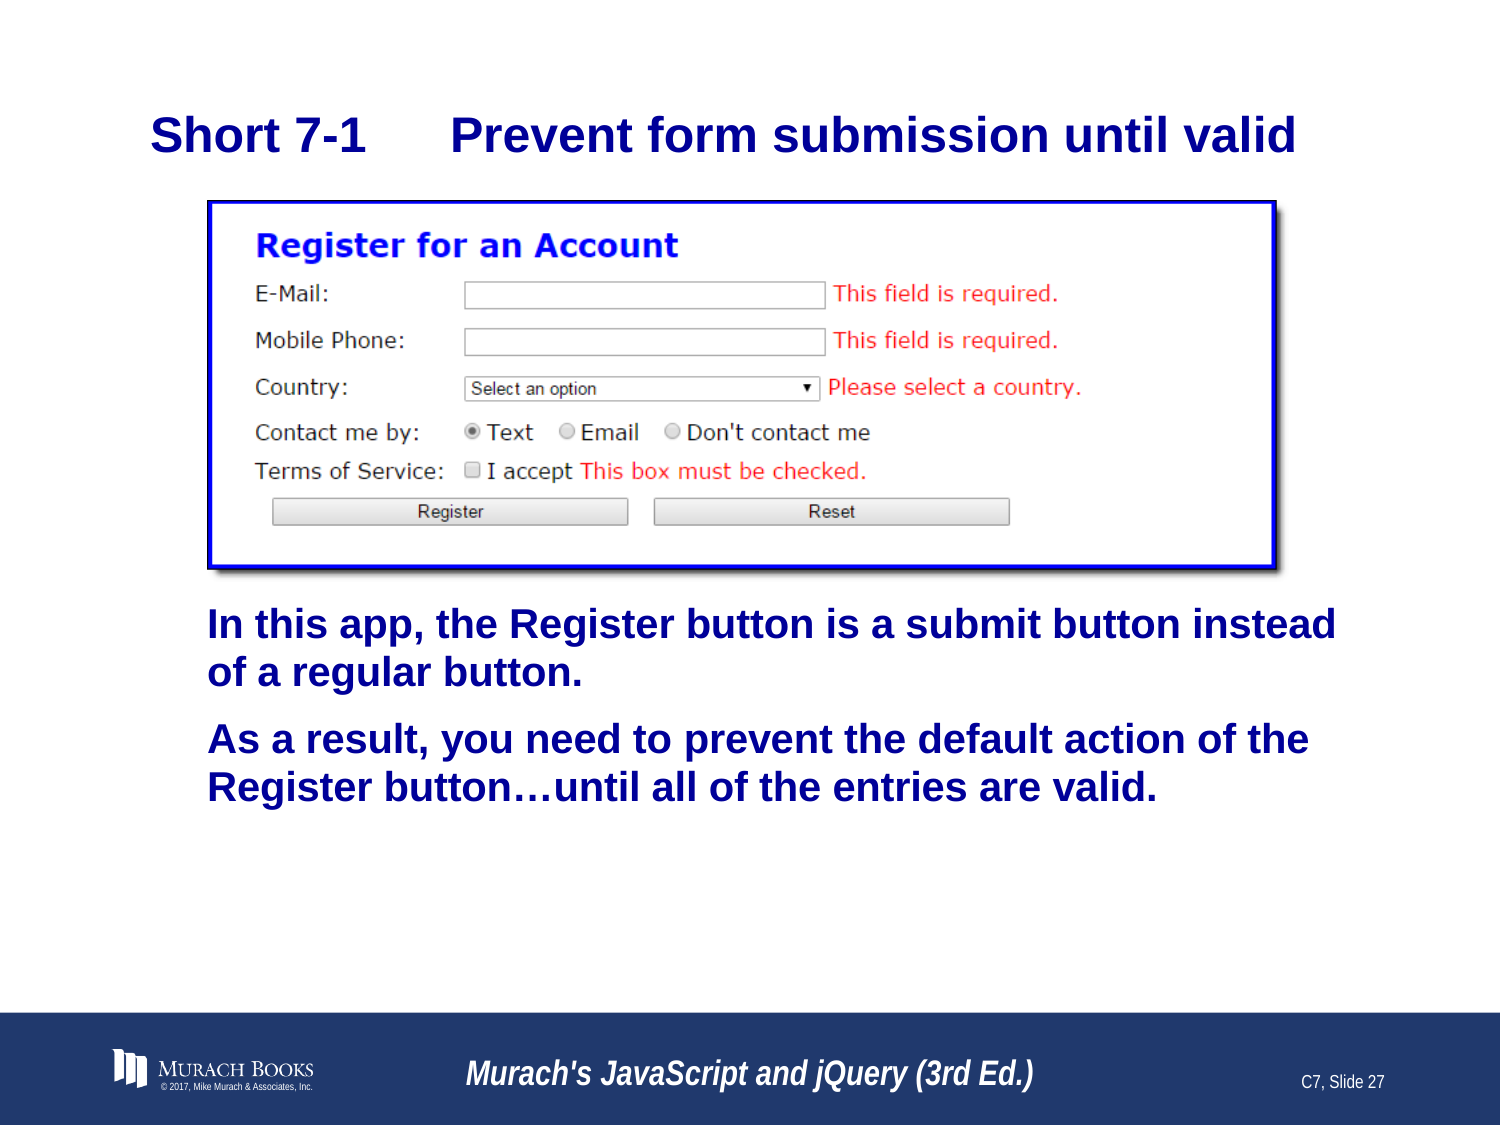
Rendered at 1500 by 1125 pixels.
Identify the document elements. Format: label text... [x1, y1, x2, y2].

footer © 2017, Mike Murach & Associates, Inc. [12, 1025, 463, 1100]
slide_number Murach's JavaScript and jQuery (3rd Ed.) [463, 1025, 1050, 1100]
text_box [149, 199, 1350, 823]
title Short 7-1 Prevent form submission until valid [150, 102, 1350, 164]
slide_number C7, Slide 27 [1087, 1025, 1400, 1100]
